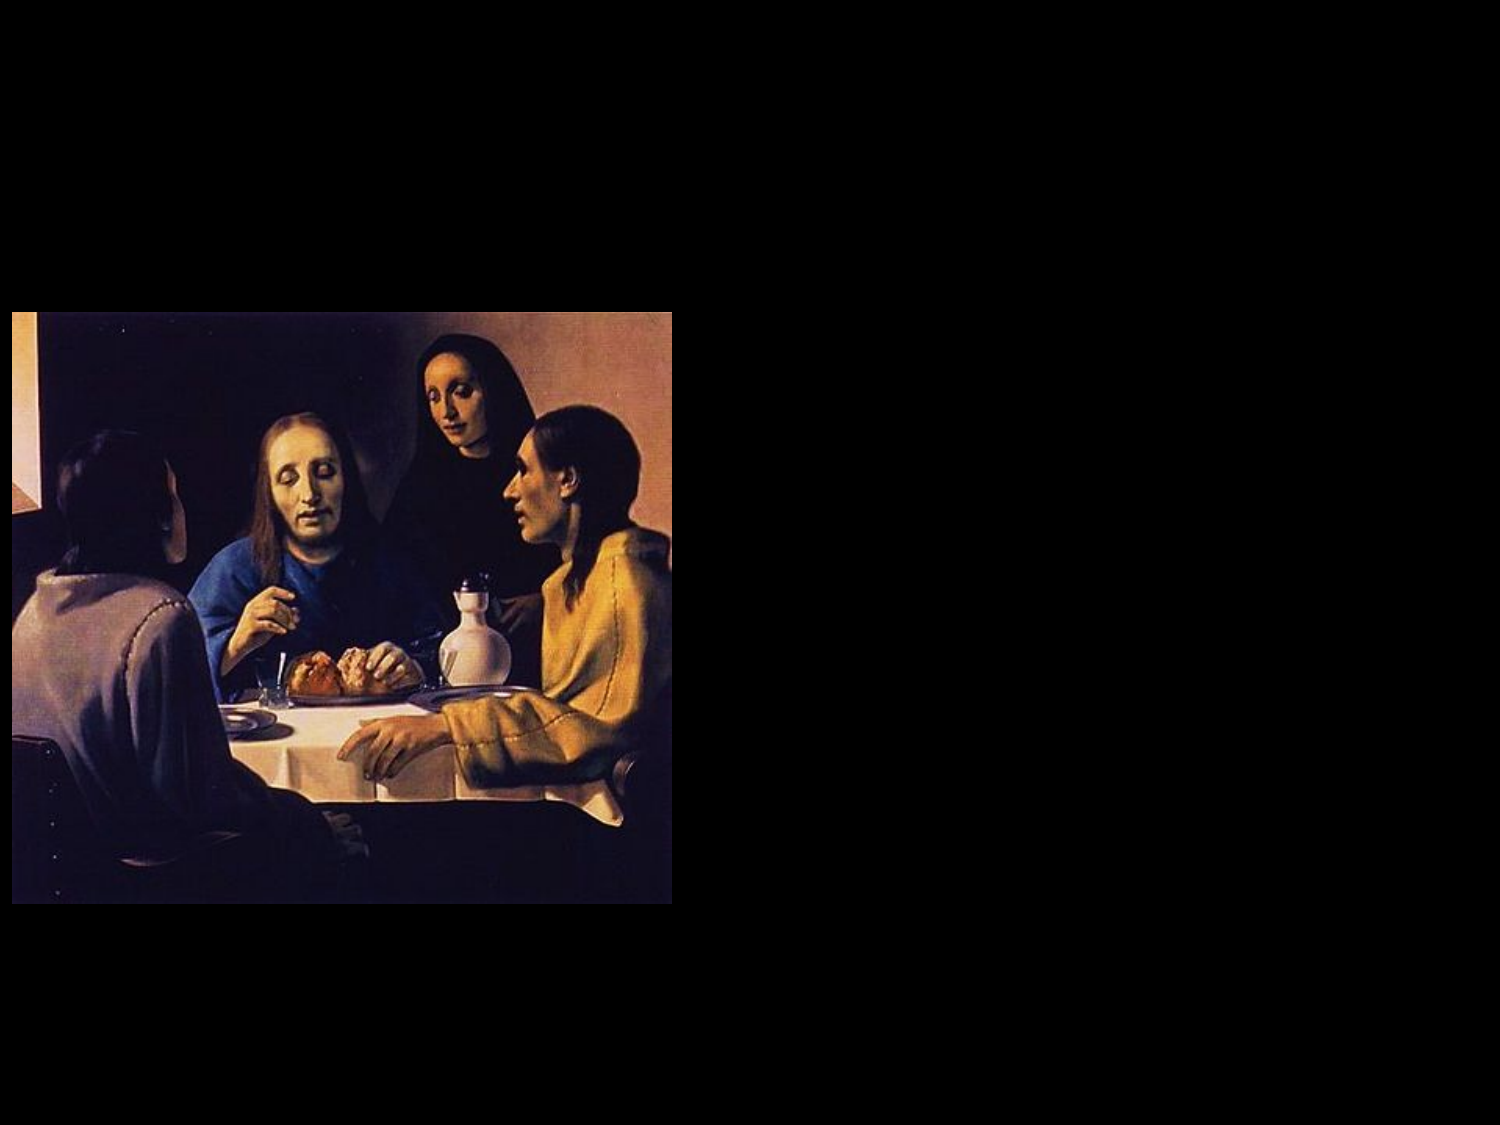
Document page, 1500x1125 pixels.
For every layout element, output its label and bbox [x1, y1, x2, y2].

list [12, 312, 673, 904]
